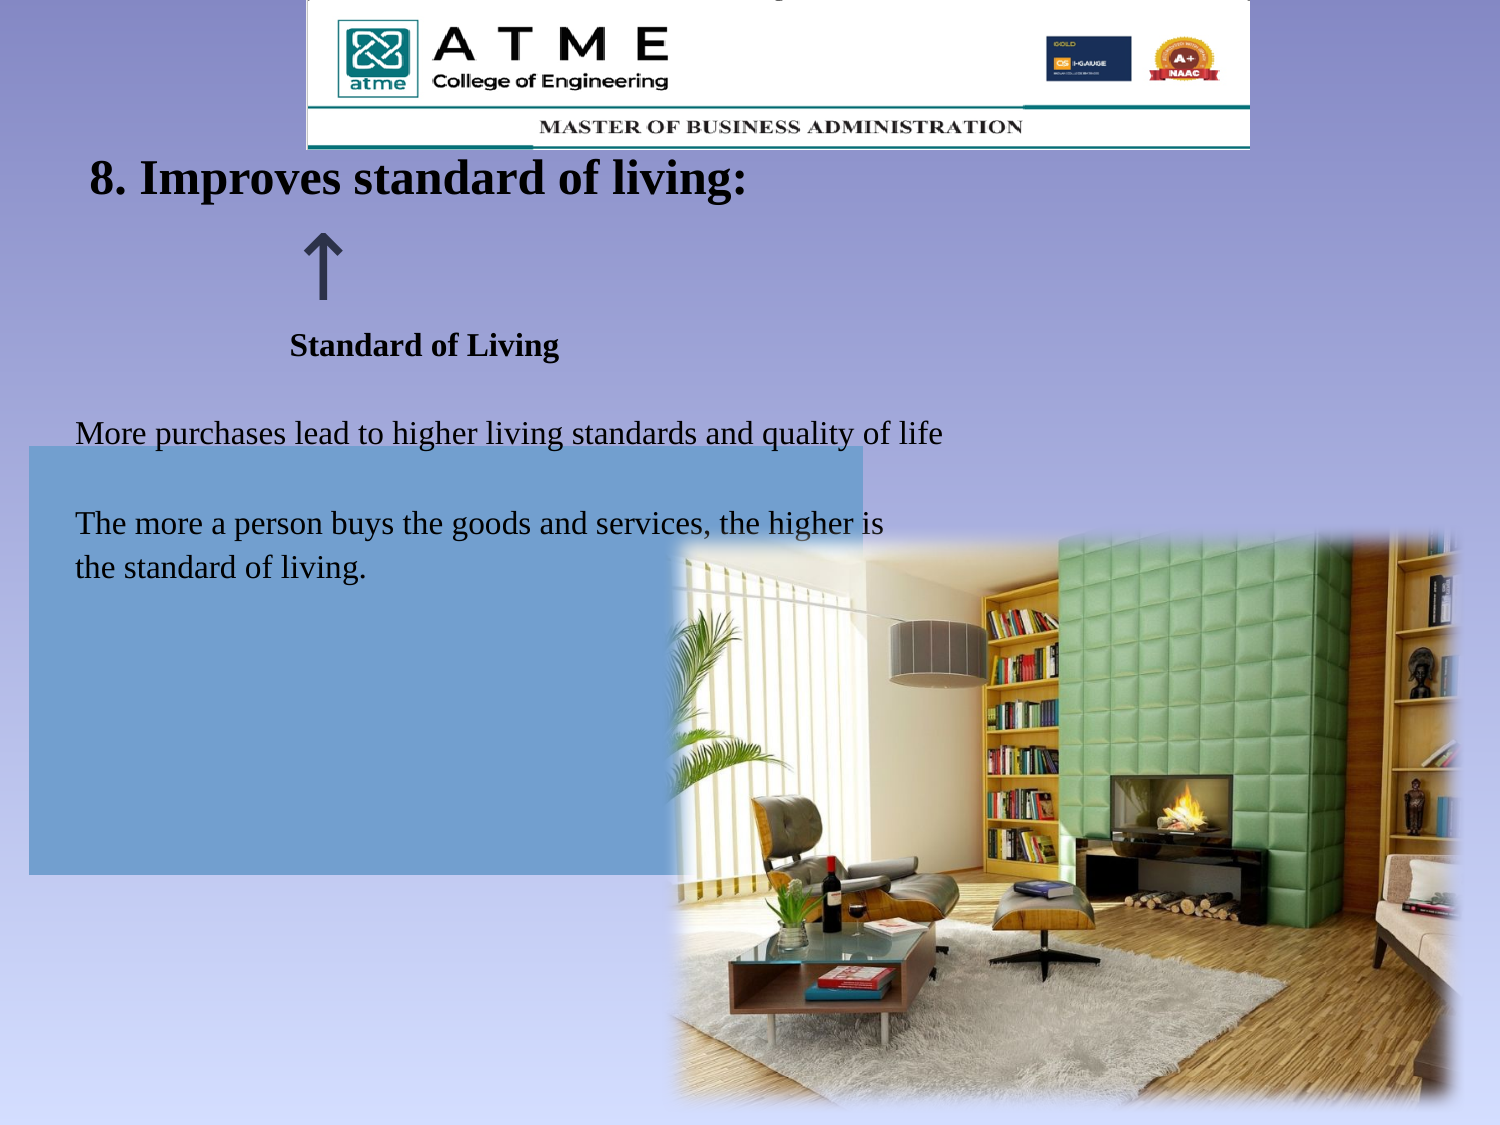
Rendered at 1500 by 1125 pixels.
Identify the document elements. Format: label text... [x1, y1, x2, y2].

picture [306, 0, 1250, 150]
picture [662, 524, 1465, 1113]
text_box ↑ [99, 227, 548, 319]
title 8. Improves standard of living: [0, 159, 1075, 203]
text_box Standard of Living More purchases lead to higher living standards and quality of life The more a person buys the goods and services, the higher is the standard of living. [75, 319, 837, 851]
